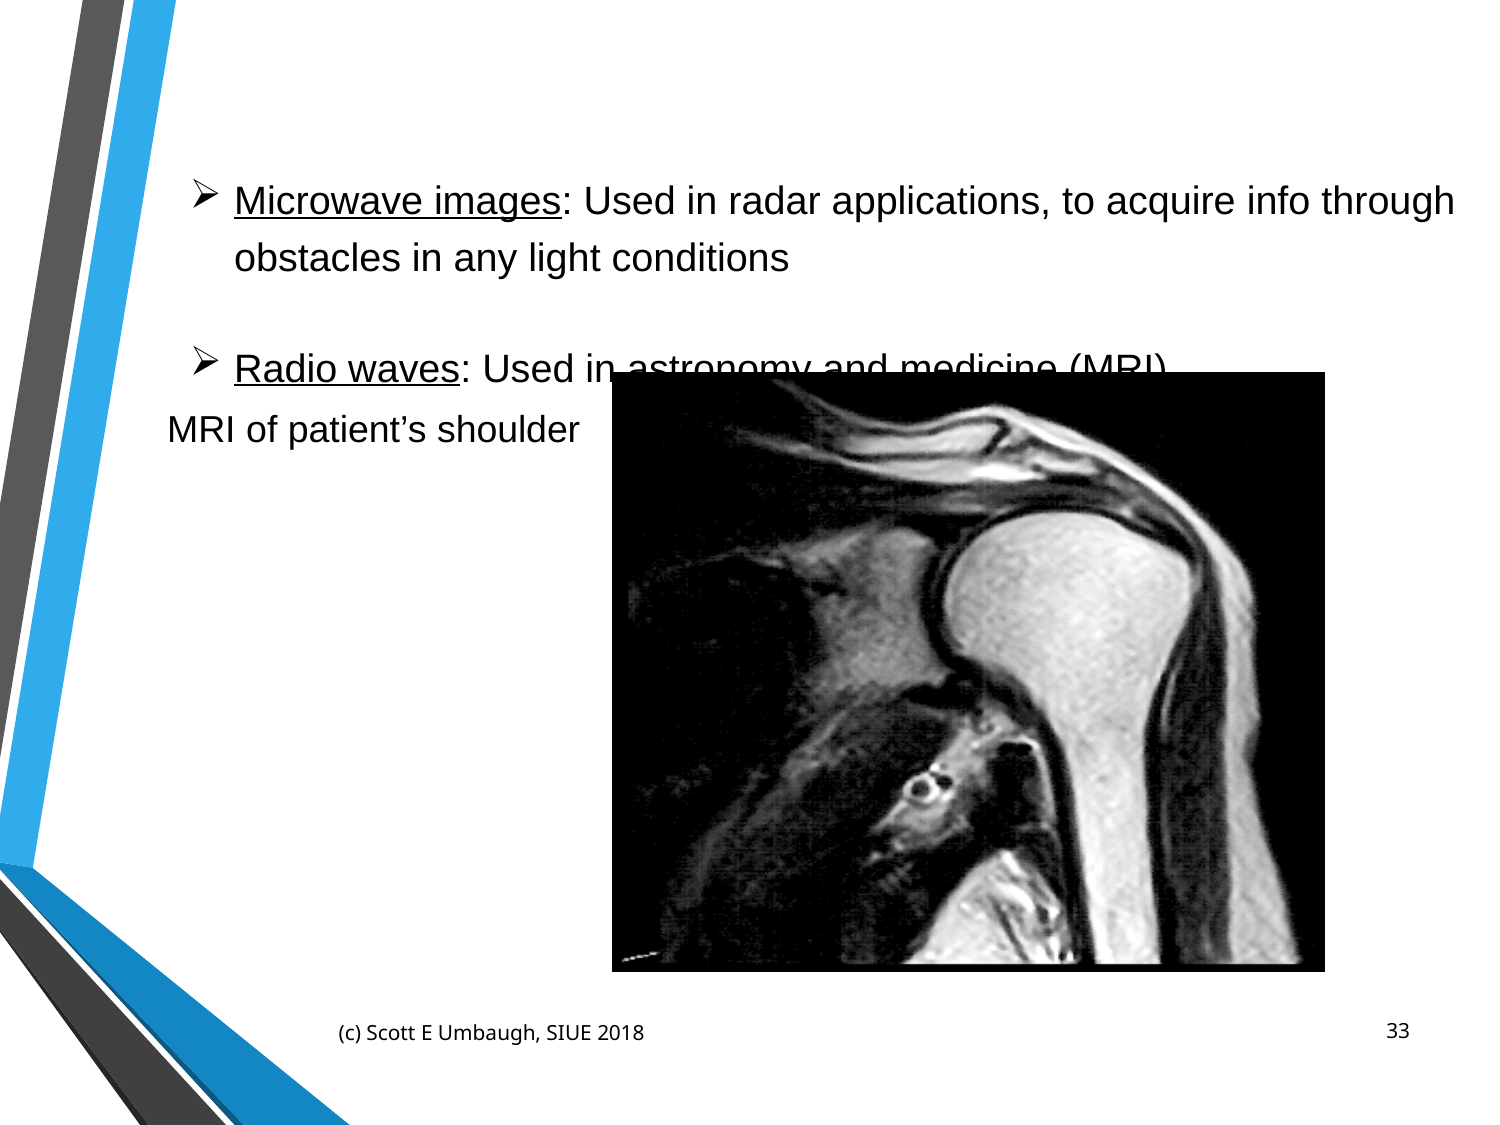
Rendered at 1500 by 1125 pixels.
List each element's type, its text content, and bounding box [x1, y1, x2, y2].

list Microwave images: Used in radar applications, to acquire info through obstacles in any light conditions Radio waves: Used in astronomy and medicine (MRI) [174, 37, 1500, 400]
text_box MRI of patient’s shoulder [152, 397, 596, 458]
slide_number 33 [1354, 1001, 1425, 1062]
picture [612, 372, 1326, 973]
footer (c) Scott E Umbaugh, SIUE 2018 [323, 1001, 1196, 1062]
